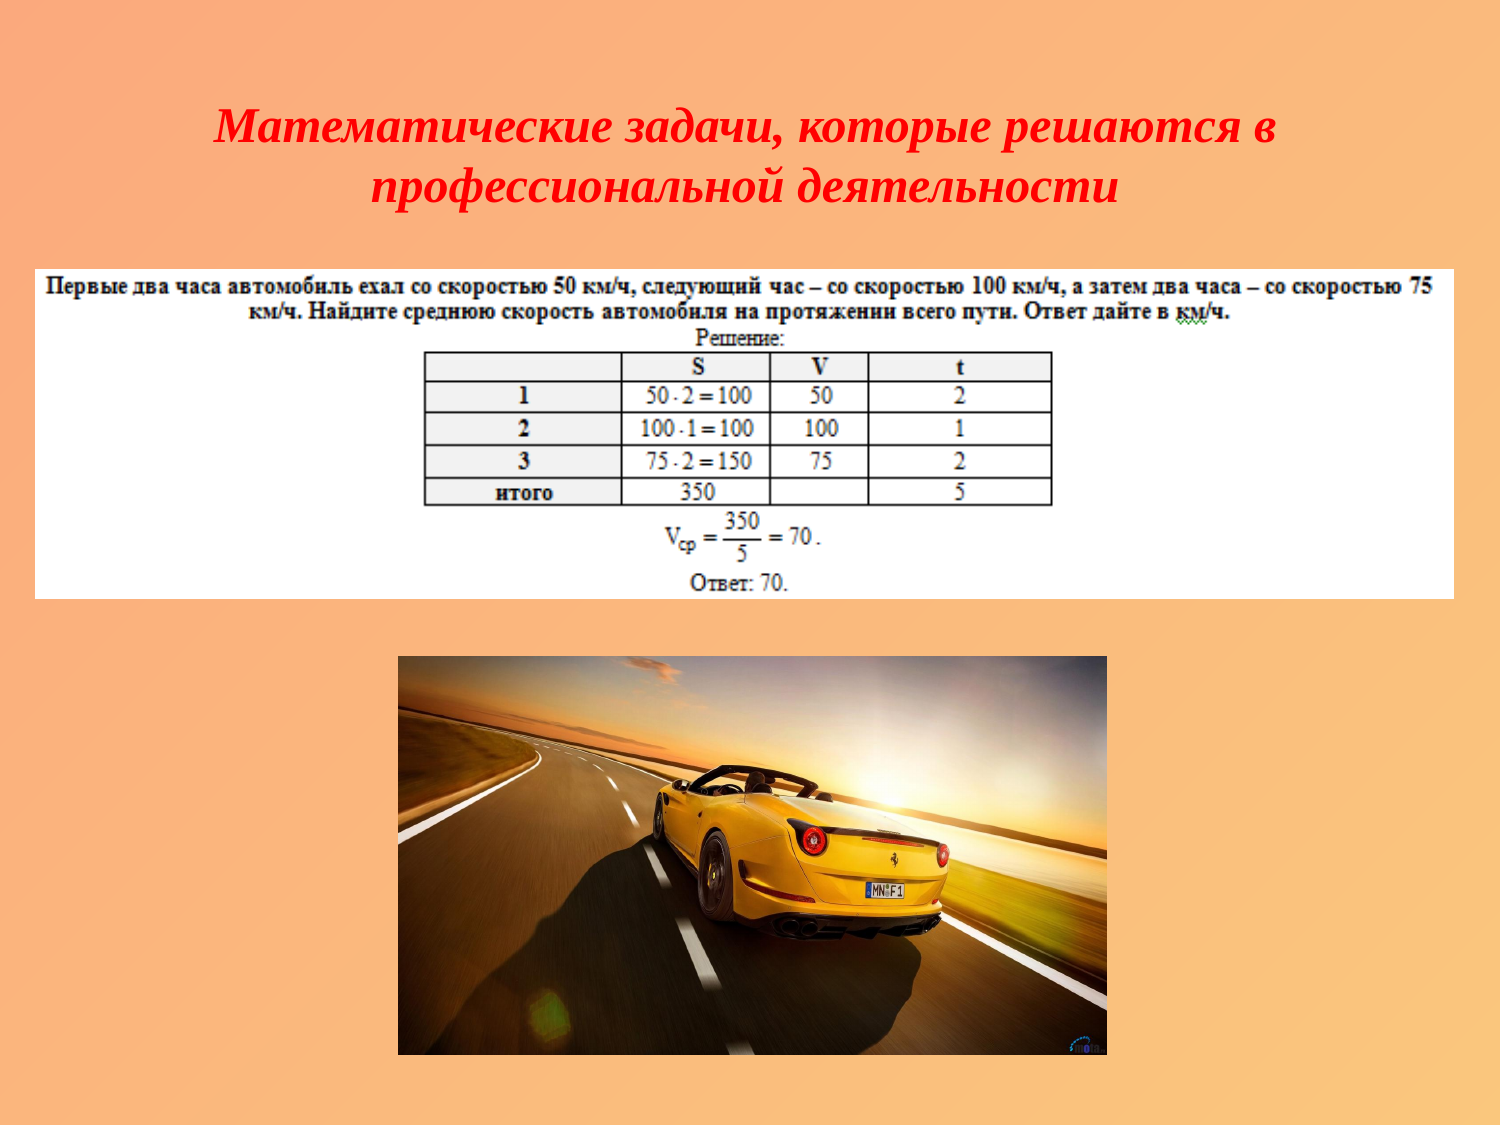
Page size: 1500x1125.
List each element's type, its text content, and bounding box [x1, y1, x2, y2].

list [34, 269, 1454, 600]
picture [398, 656, 1108, 1055]
text_box Математические задачи, которые решаются в профессиональной деятельности [70, 58, 1421, 247]
